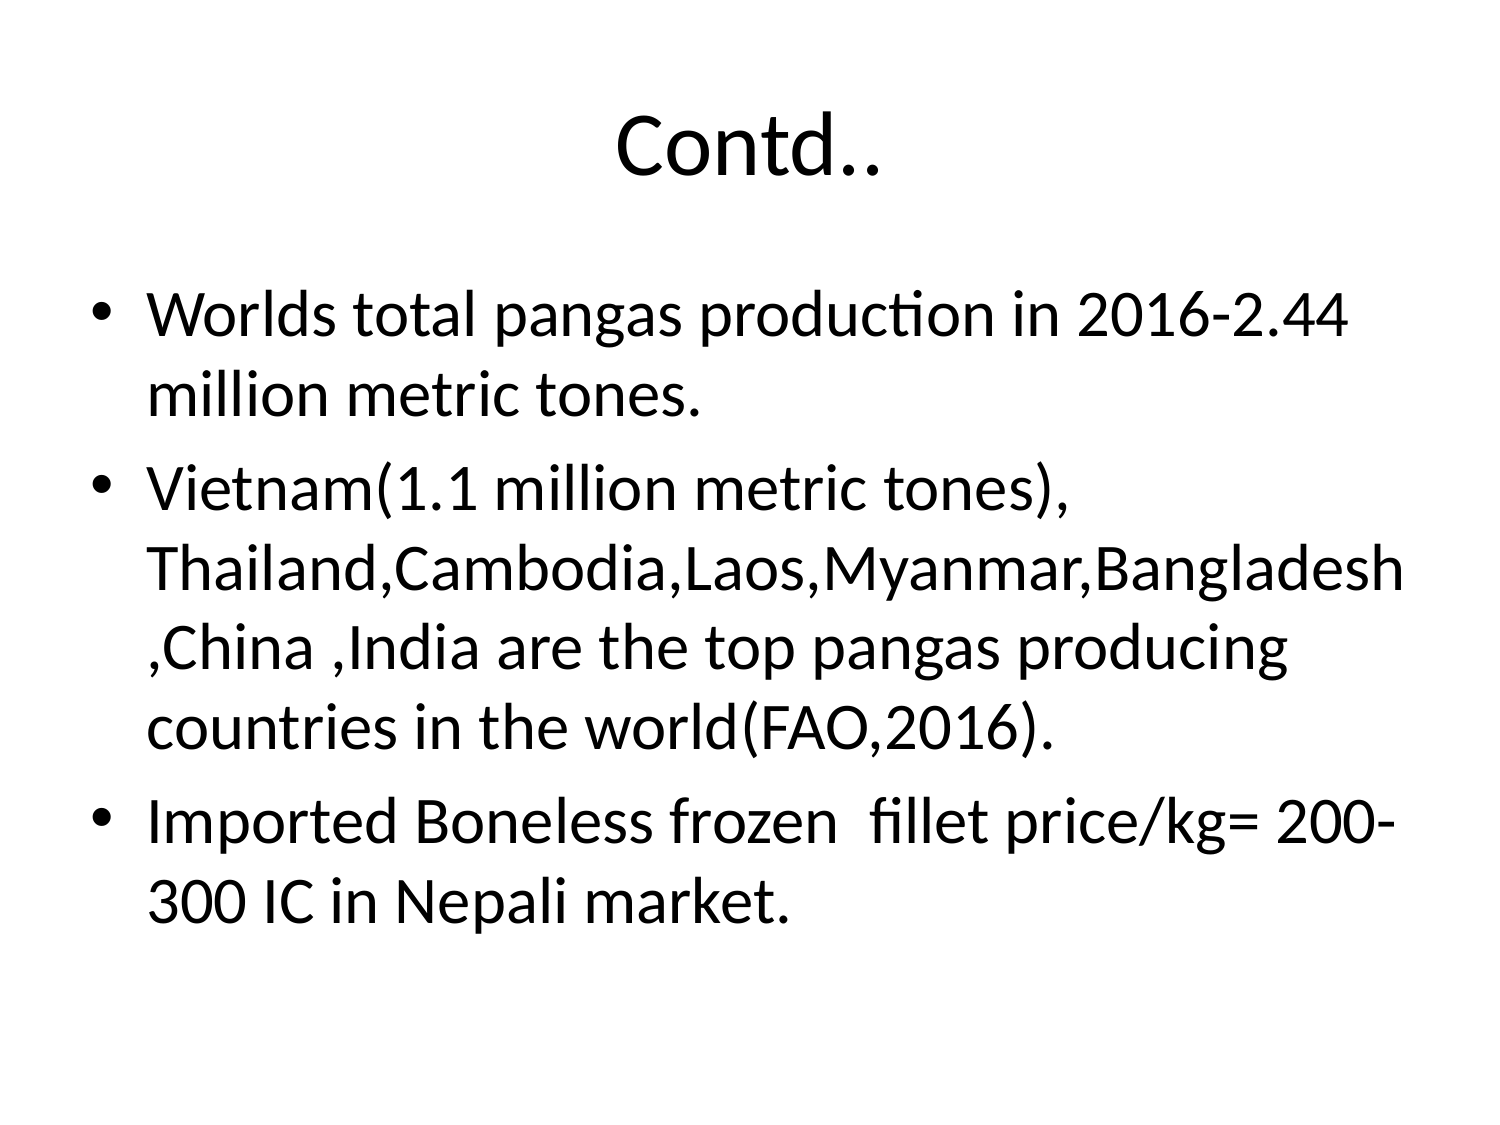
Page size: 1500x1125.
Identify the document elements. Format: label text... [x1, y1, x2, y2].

title Contd.. [75, 45, 1425, 233]
list Worlds total pangas production in 2016-2.44 million metric tones. Vietnam(1.1 million metric tones), Thailand,Cambodia,Laos,Myanmar,Bangladesh,China ,India are the top pangas producing countries in the world(FAO,2016). Imported Boneless frozen fillet price/kg= 200-300 IC in Nepali market. [75, 262, 1425, 1005]
